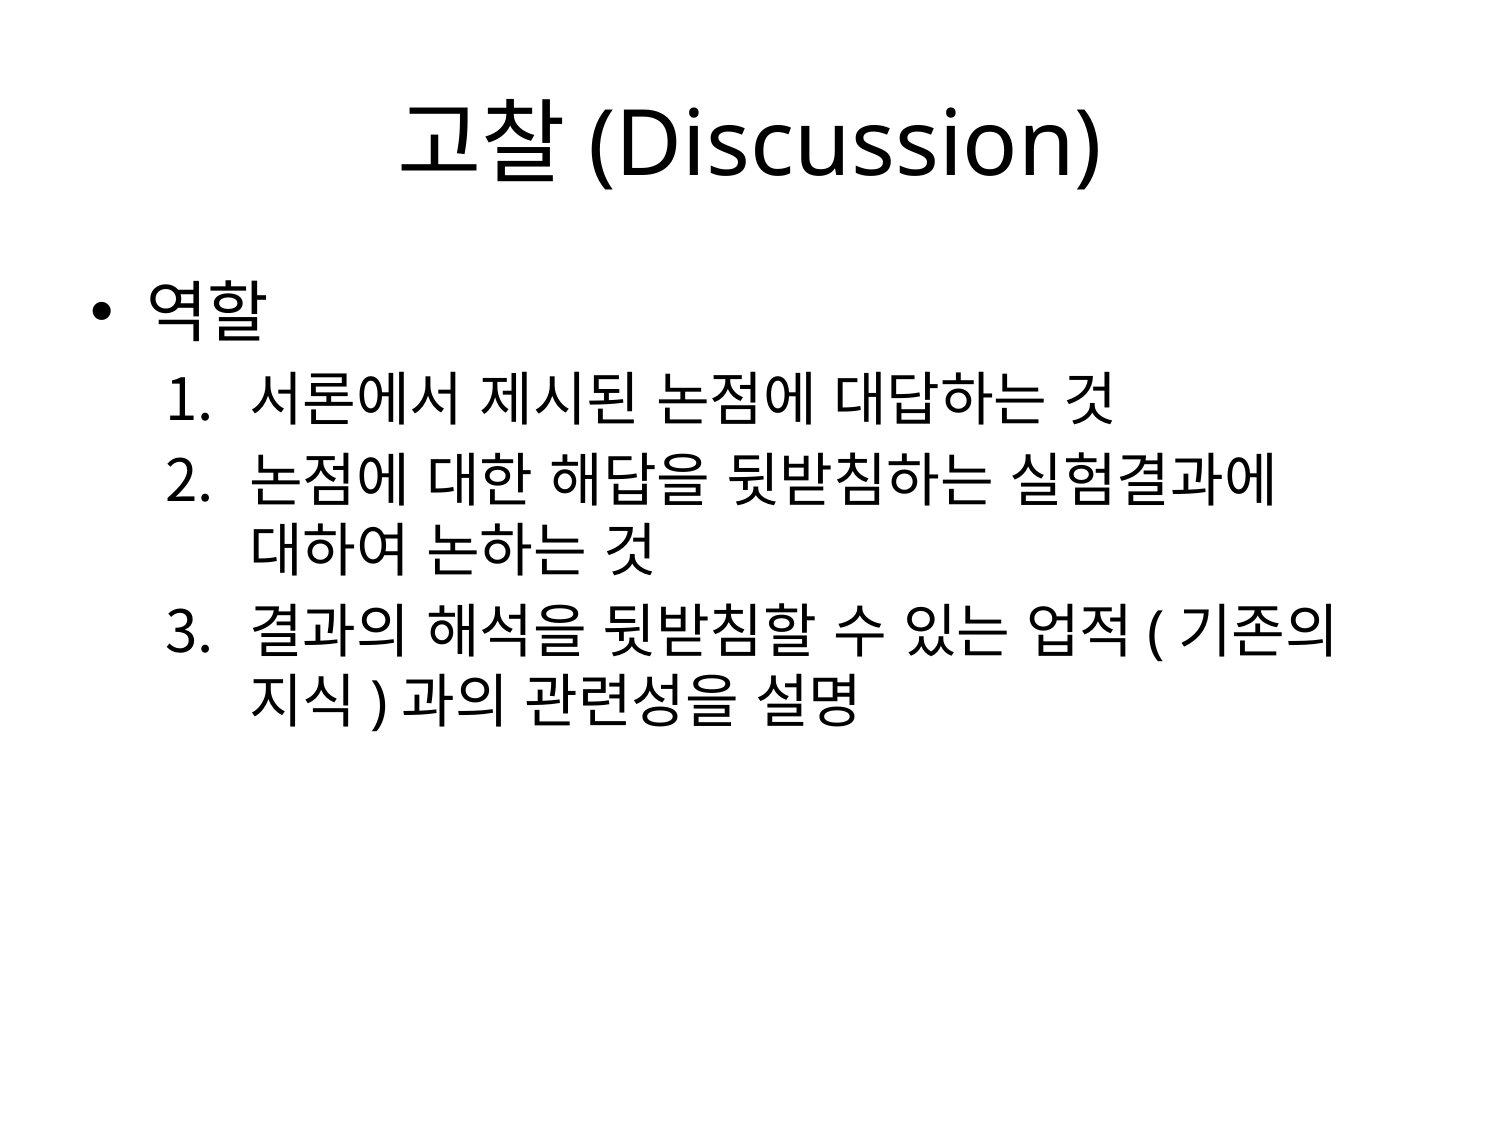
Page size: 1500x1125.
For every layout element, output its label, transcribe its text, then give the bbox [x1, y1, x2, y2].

title 고찰(Discussion) [75, 45, 1425, 233]
list 역할 서론에서 제시된 논점에 대답하는 것 논점에 대한 해답을 뒷받침하는 실험결과에 대하여 논하는 것 결과의 해석을 뒷받침할 수 있는 업적(기존의 지식)과의 관련성을 설명 [75, 262, 1425, 1005]
